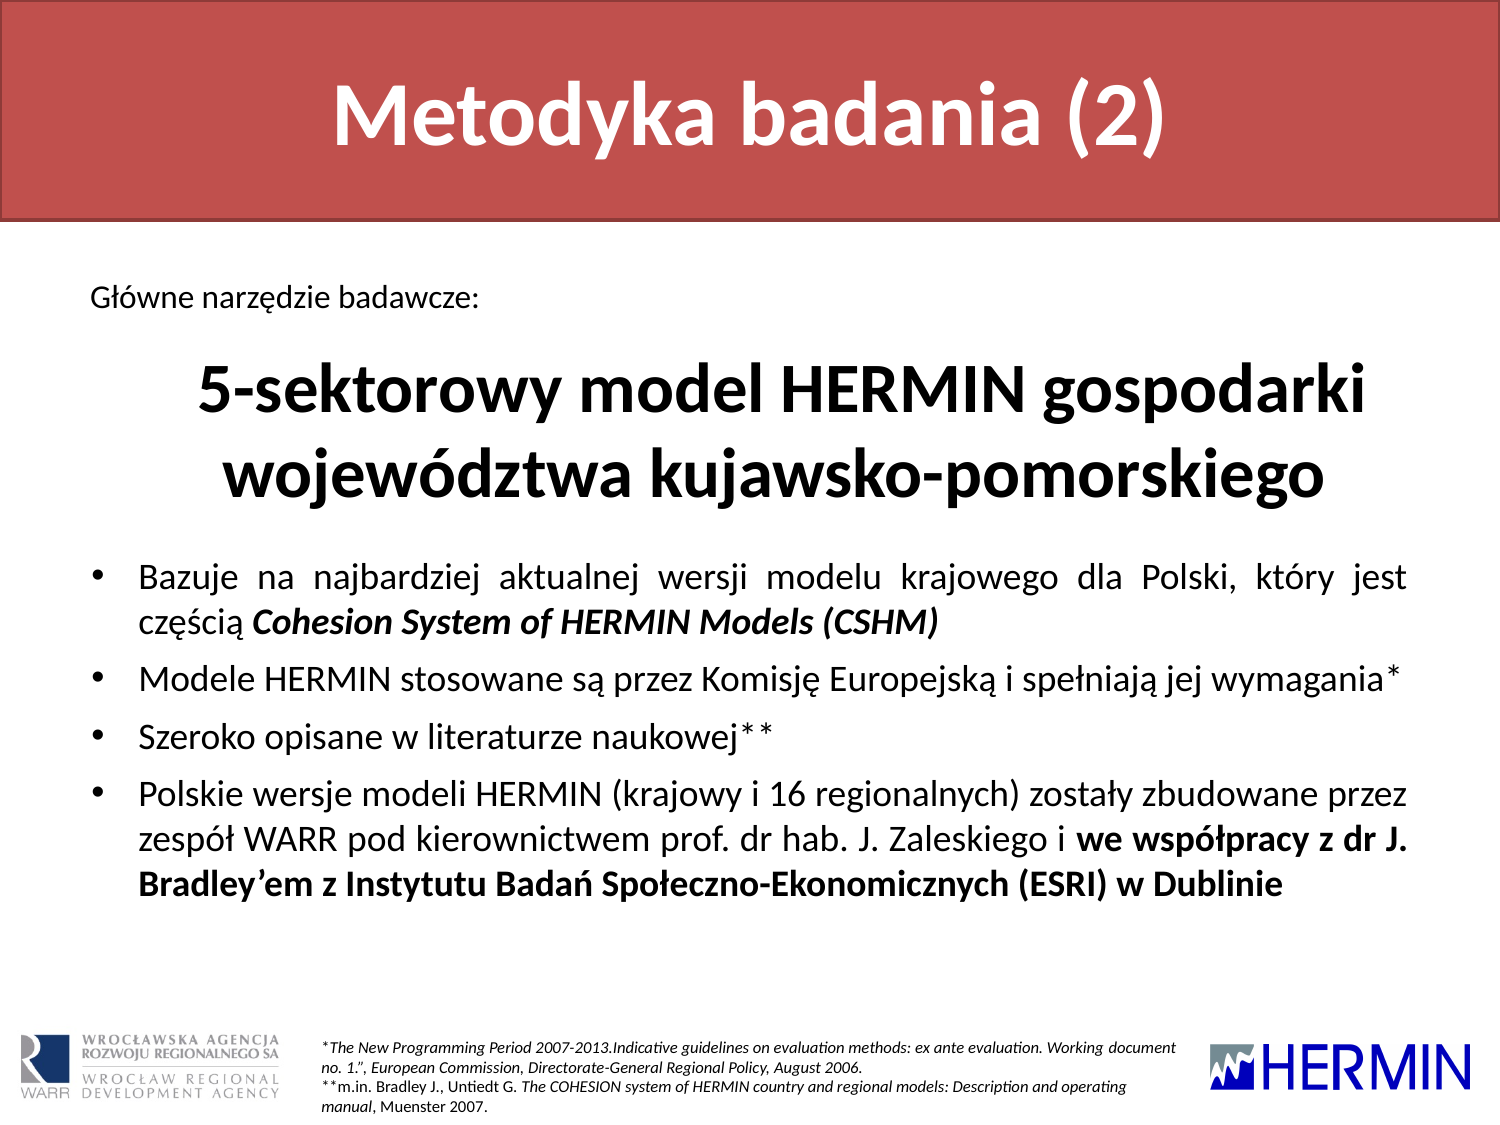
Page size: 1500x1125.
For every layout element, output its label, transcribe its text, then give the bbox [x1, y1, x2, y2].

text_box [0, 0, 1500, 222]
text_box Bazuje na najbardziej aktualnej wersji modelu krajowego dla Polski, który jest częścią Cohesion System of HERMIN Models (CSHM) Modele HERMIN stosowane są przez Komisję Europejską i spełniają jej wymagania* Szeroko opisane w literaturze naukowej** Polskie wersje modeli HERMIN (krajowy i 16 regionalnych) zostały zbudowane przez zespół WARR pod kierownictwem prof. dr hab. J. Zaleskiego i we współpracy z dr J. Bradley’em z Instytutu Badań Społeczno-Ekonomicznych (ESRI) w Dublinie [76, 544, 1424, 970]
text_box *The New Programming Period 2007-2013.Indicative guidelines on evaluation methods: ex ante evaluation. Working document no. 1.”, European Commission, Directorate-General Regional Policy, August 2006. **m.in. Bradley J., Untiedt G. The COHESION system of HERMIN country and regional models: Description and operating manual, Muenster 2007. [306, 1029, 1194, 1124]
title Metodyka badania (2) [75, 45, 1425, 173]
picture [1210, 1044, 1470, 1091]
picture [0, 1013, 301, 1121]
list Główne narzędzie badawcze: 5-sektorowy model HERMIN gospodarki województwa kujawsko-pomorskiego [75, 268, 1425, 545]
